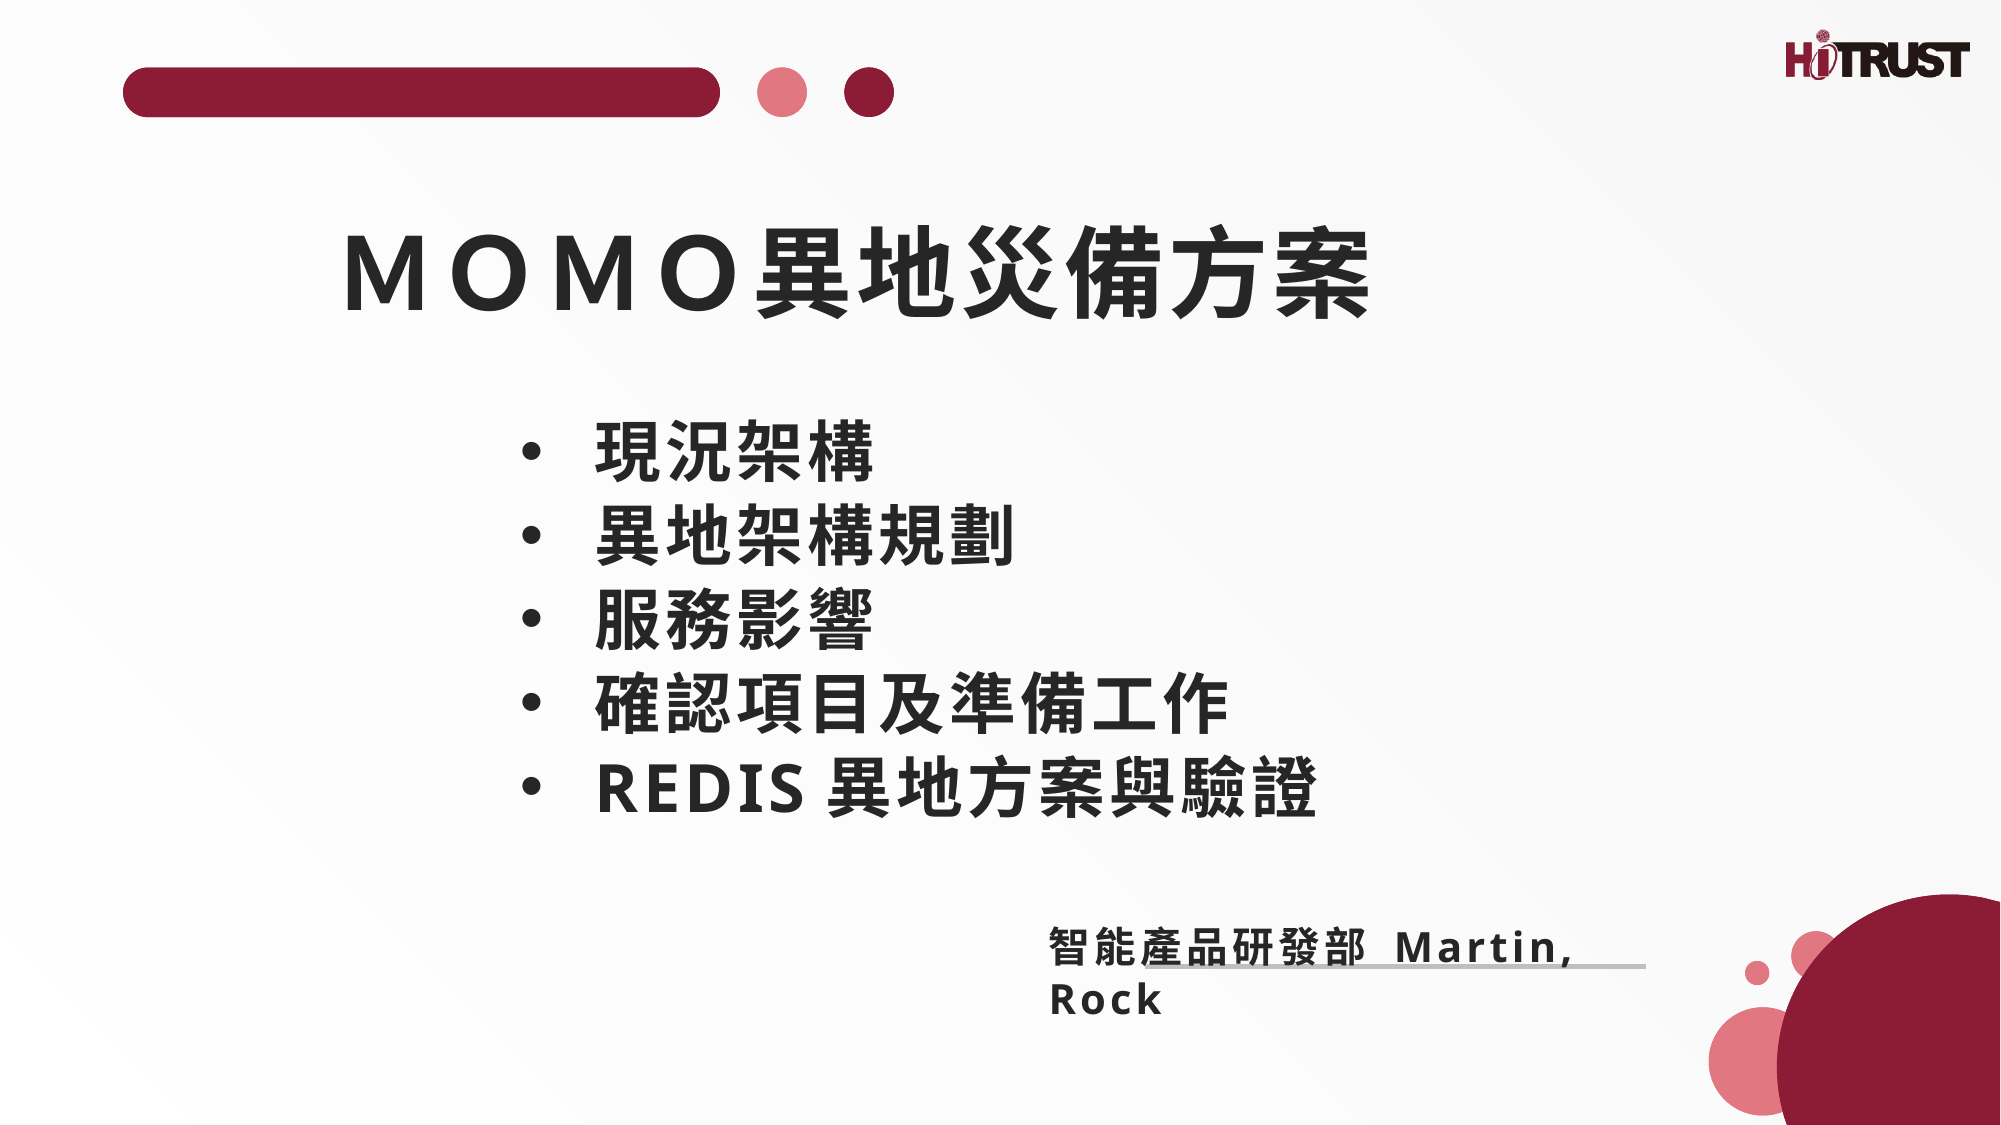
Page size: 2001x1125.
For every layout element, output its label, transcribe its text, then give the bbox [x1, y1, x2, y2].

picture [1786, 29, 1970, 80]
text_box 智能產品研發部 Martin, Rock [1048, 910, 1709, 1031]
text_box [1790, 930, 1834, 977]
text_box ＭＯＭＯ異地災備方案 [335, 197, 1848, 338]
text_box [123, 67, 894, 118]
text_box 現況架構 異地架構規劃 服務影響 確認項目及準備工作 REDIS異地方案與驗證 [520, 398, 1480, 833]
text_box [1775, 893, 2000, 1125]
text_box [1744, 959, 1771, 987]
text_box [1707, 1006, 1785, 1117]
